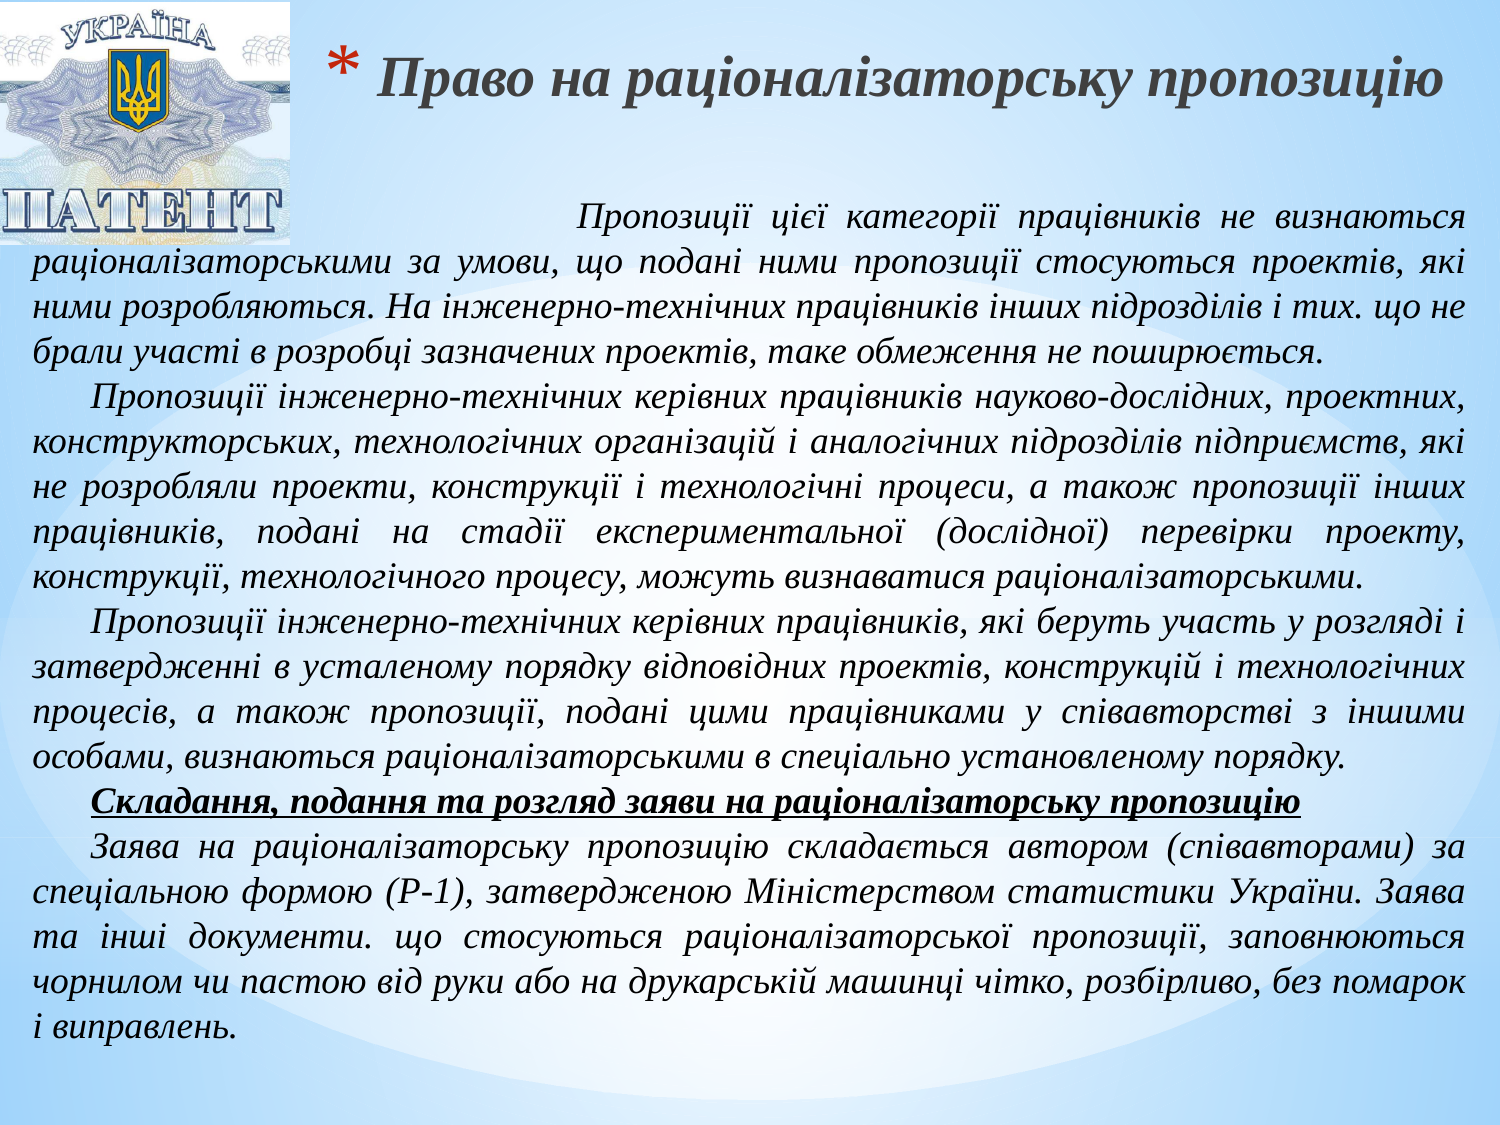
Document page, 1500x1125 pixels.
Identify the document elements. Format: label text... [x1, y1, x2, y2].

picture [0, 2, 290, 245]
text_box Право на раціоналізаторську пропозицію [295, 30, 1482, 124]
text_box Пропозиції цієї категорії працівників не визнаються раціоналізаторськими за умови, що подані ними пропозиції стосуються проектів, які ними розробляються. На інженерно-технічних працівників інших підрозділів і тих. що не брали участі в розробці зазначених проектів, таке обмеження не поширюється. Пропозиції інженерно-технічних керівних працівників науково-дослідних, проектних, конструкторських, технологічних організацій і аналогічних підрозділів підприємств, які не розробляли проекти, конструкції і технологічні процеси, а також пропозиції інших працівників, подані на стадії експериментальної (дослідної) перевірки проекту, конструкції, технологічного процесу, можуть визнаватися раціоналізаторськими. Пропозиції інженерно-технічних керівних працівників, які беруть участь у розгляді і затвердженні в усталеному порядку відповідних проектів, конструкцій і технологічних процесів, а також пропозиції, подані цими працівниками у співавторстві з іншими особами, визнаються раціоналізаторськими в спеціально установленому порядку. Складання, подання та розгляд заяви на раціоналізаторську пропозицію Заява на раціоналізаторську пропозицію складається автором (співавторами) за спеціальною формою (Р-1), затвердженою Міністерством статистики України. Заява та інші документи. що стосуються раціоналізаторської пропозиції, заповнюються чорнилом чи пастою від руки або на друкарській машинці чітко, розбірливо, без помарок і виправлень. [17, 183, 1482, 1054]
